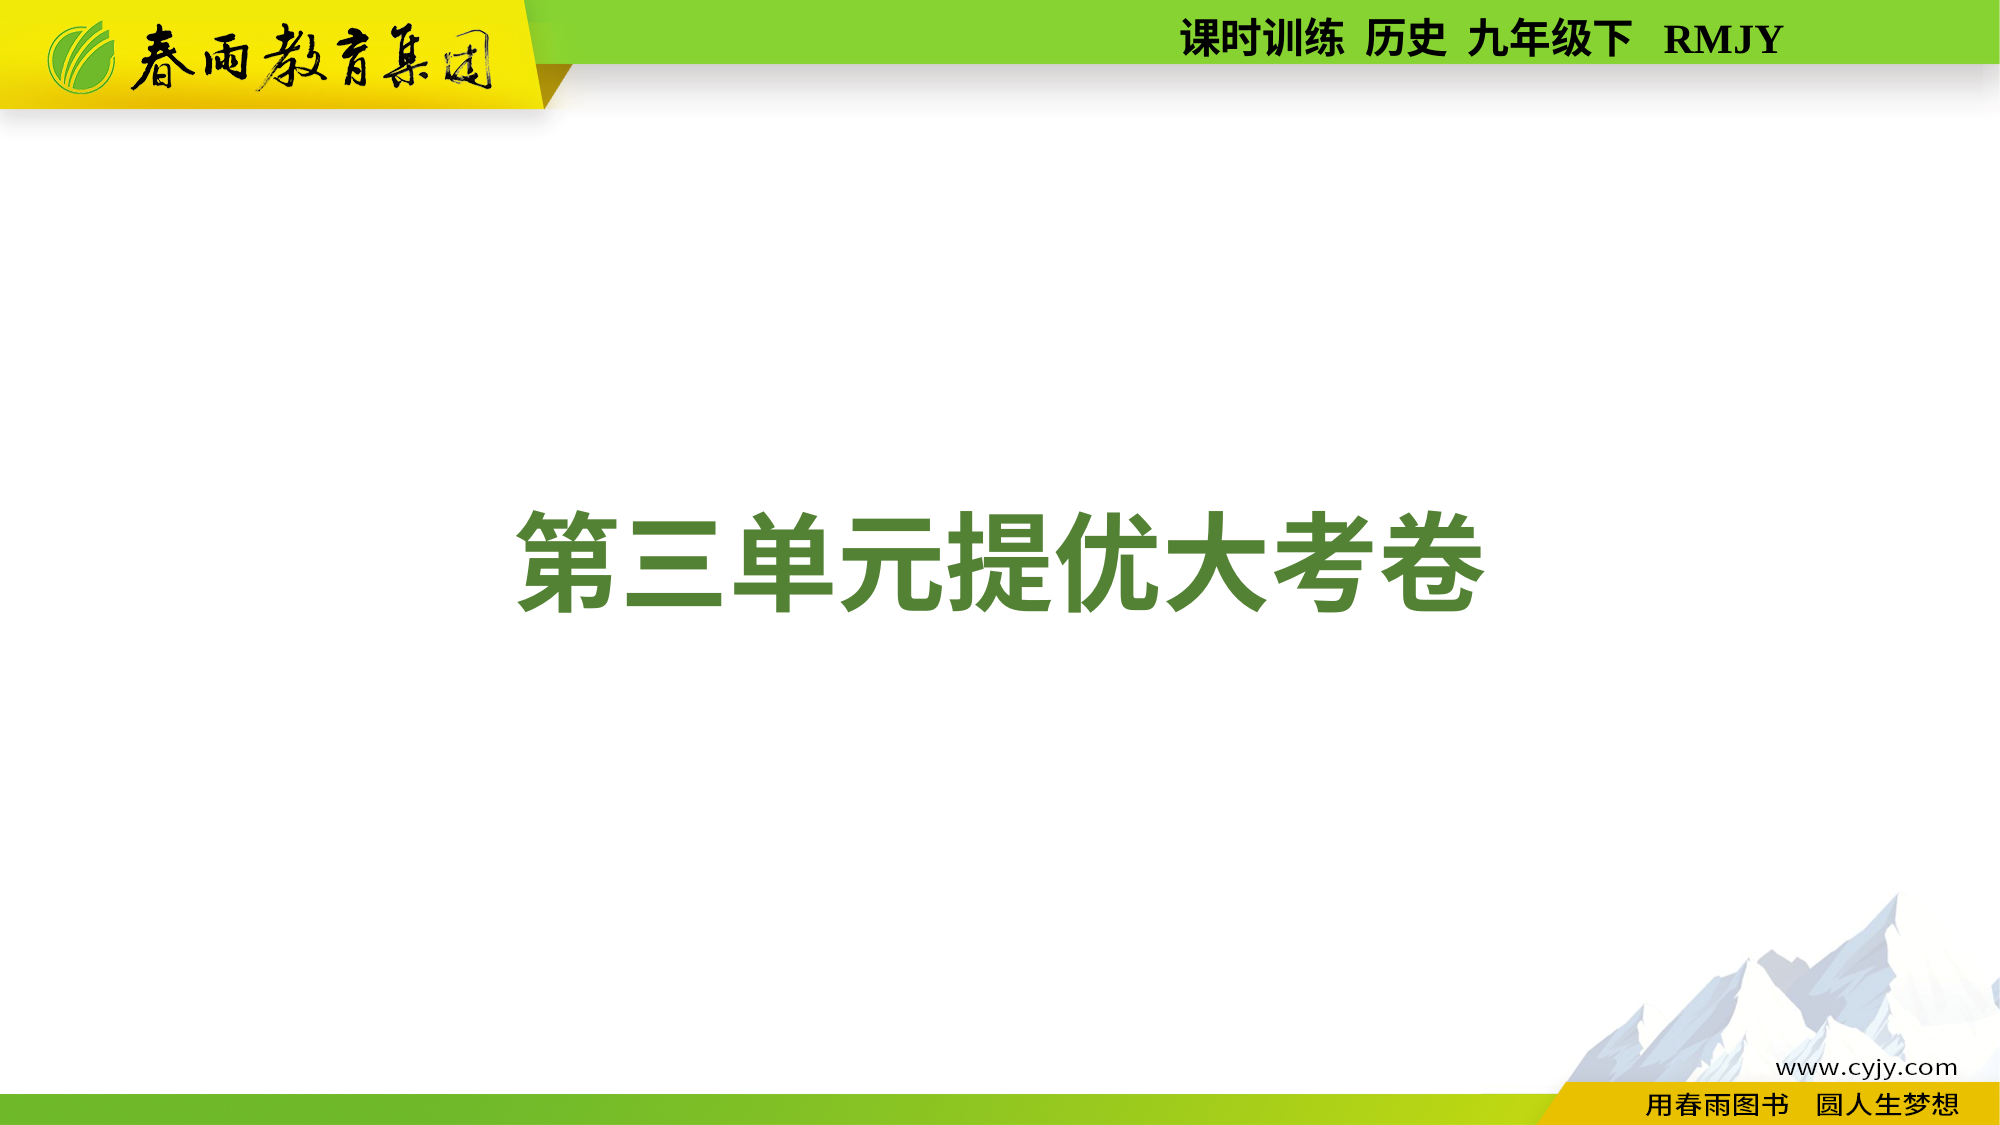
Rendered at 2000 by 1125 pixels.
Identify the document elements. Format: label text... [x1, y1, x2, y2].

picture [0, 0, 2000, 422]
text_box 第三单元提优大考卷 [0, 422, 2000, 633]
picture [0, 633, 2000, 1125]
